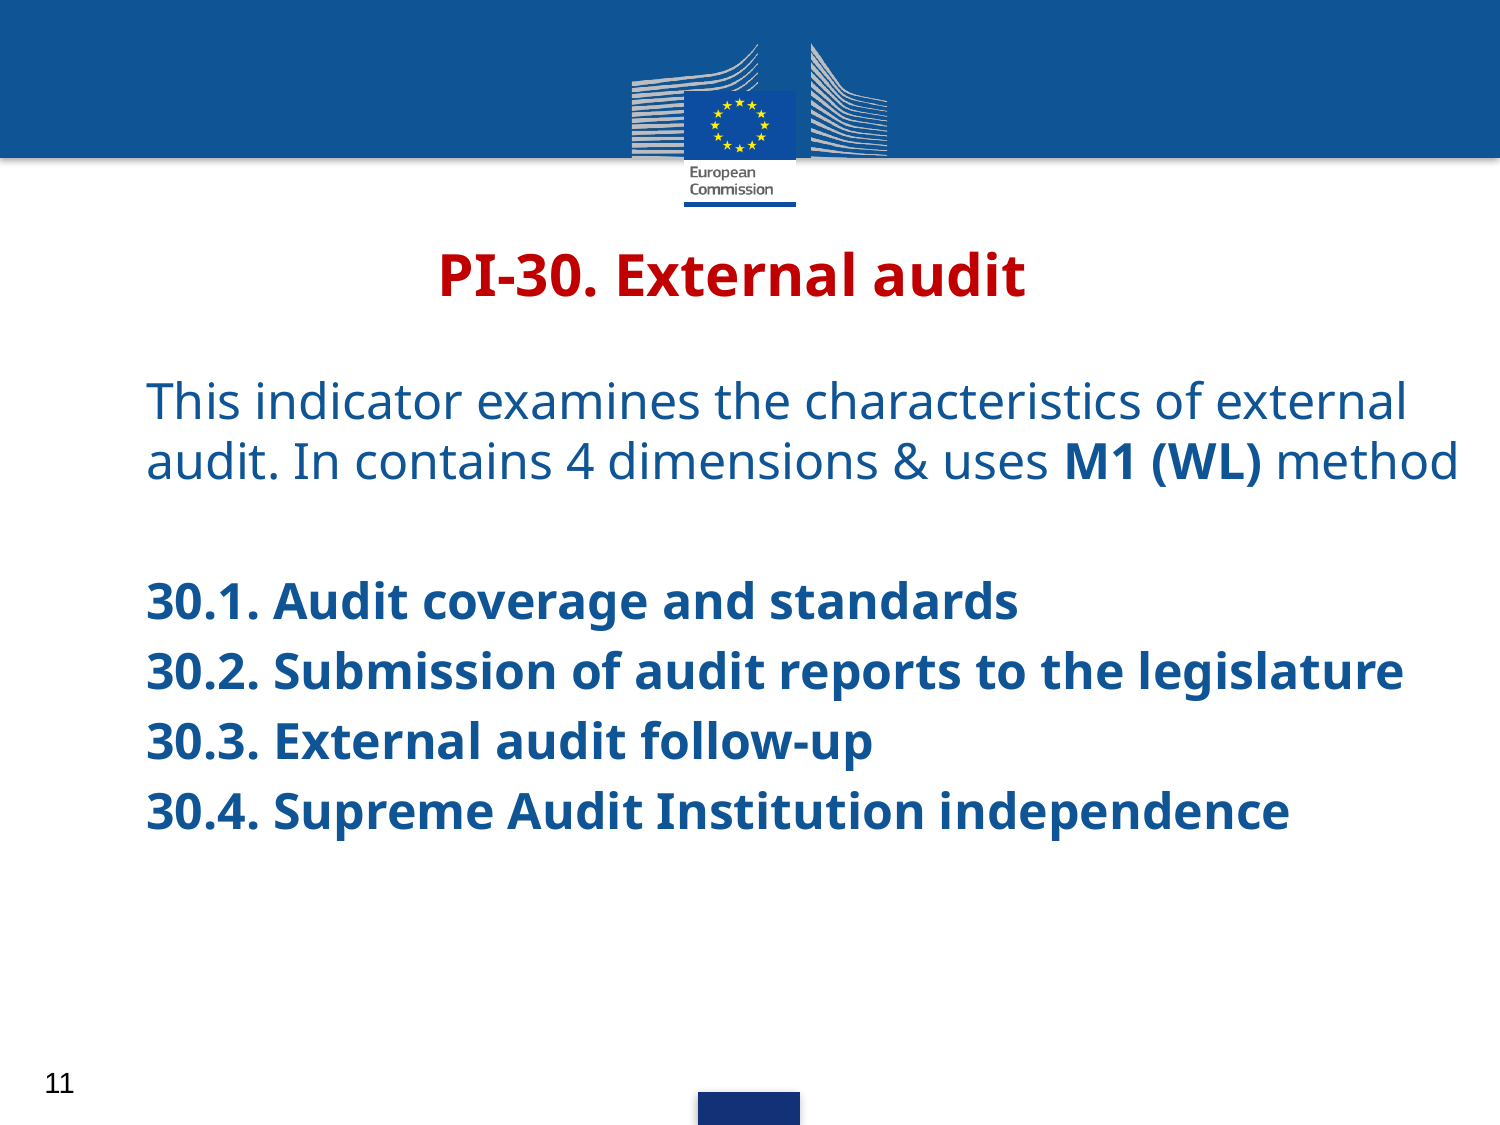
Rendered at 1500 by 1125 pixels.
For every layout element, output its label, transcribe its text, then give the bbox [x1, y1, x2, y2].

title PI-30. External audit [64, 219, 1415, 327]
list This indicator examines the characteristics of external audit. In contains 4 dimensions & uses M1 (WL) method 30.1. Audit coverage and standards 30.2. Submission of audit reports to the legislature 30.3. External audit follow-up 30.4. Supreme Audit Institution independence [75, 361, 1483, 988]
slide_number 11 [29, 1028, 505, 1108]
